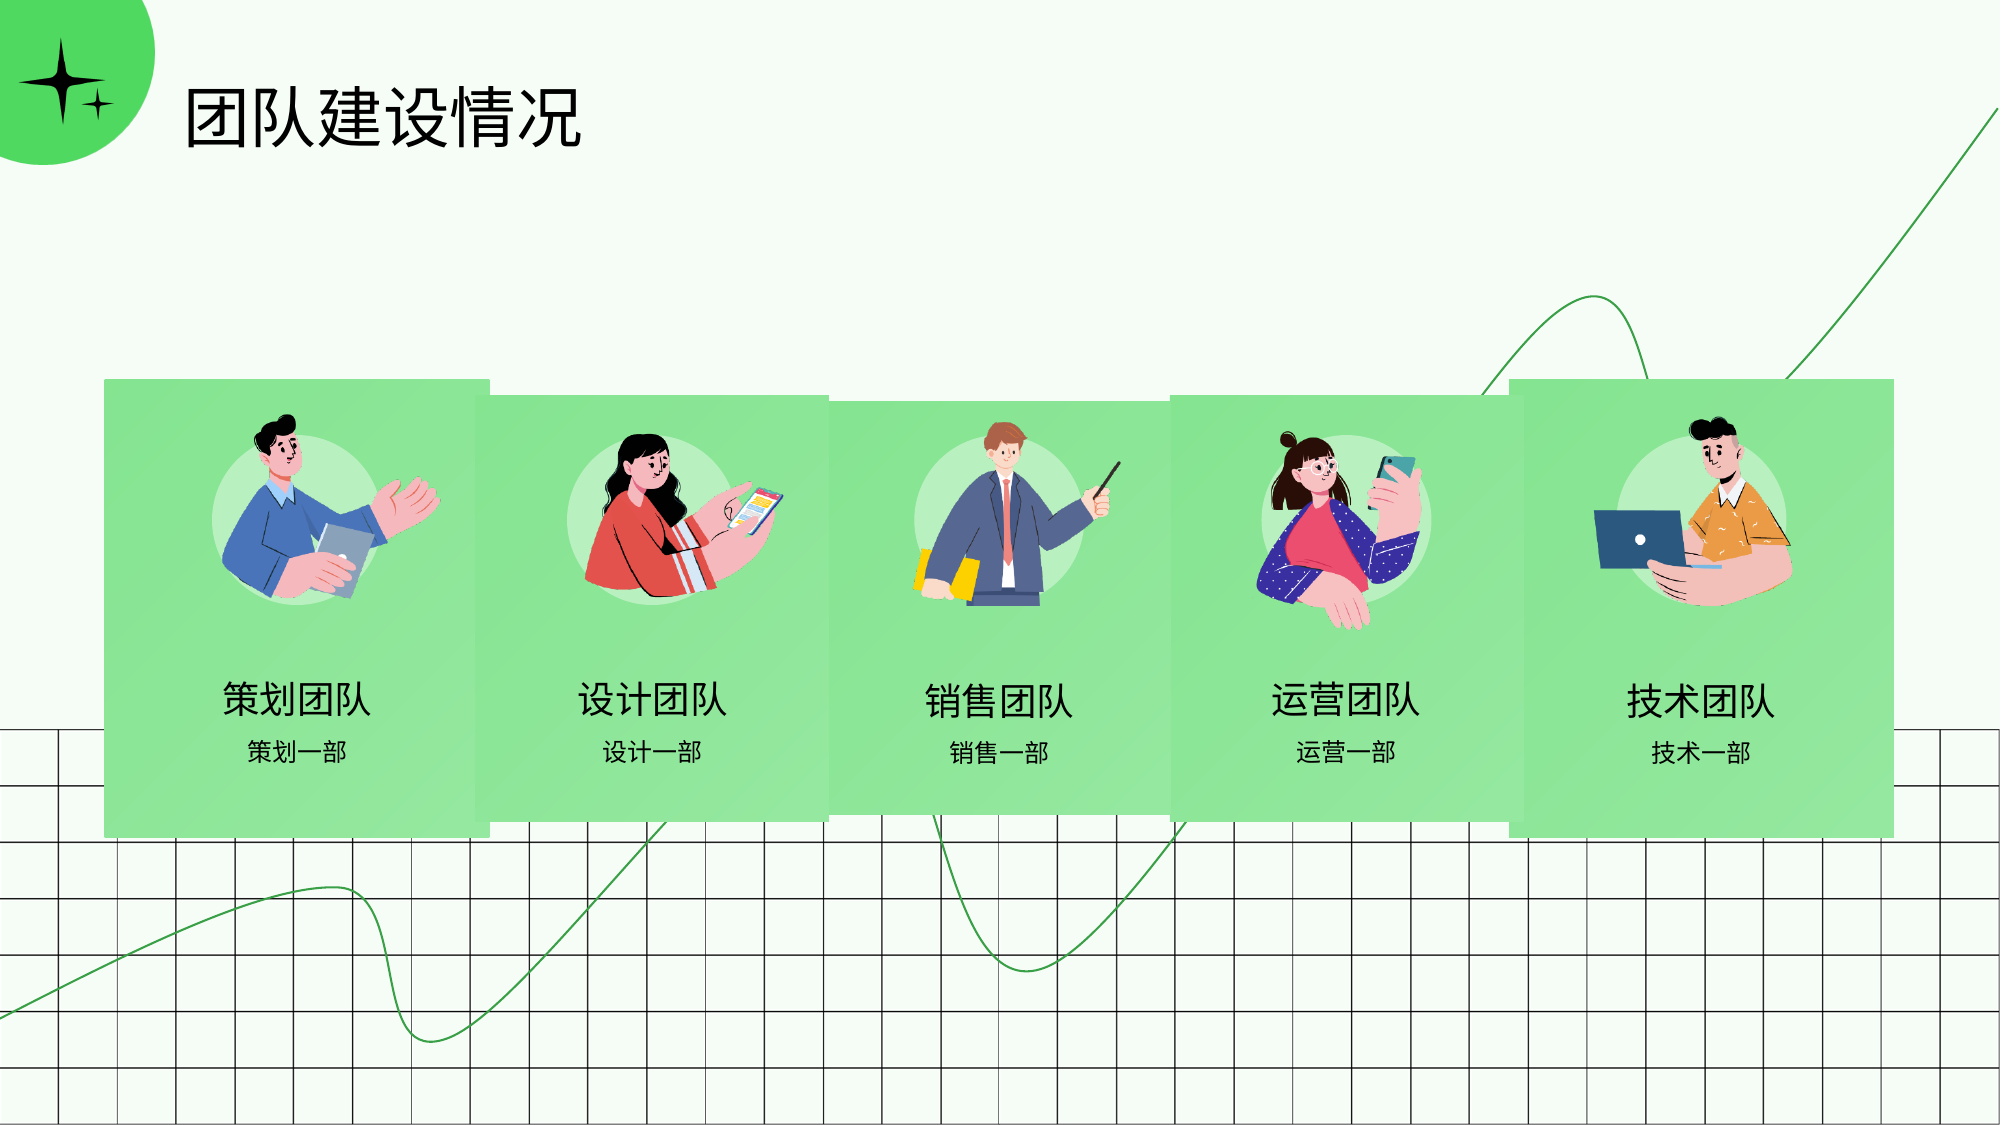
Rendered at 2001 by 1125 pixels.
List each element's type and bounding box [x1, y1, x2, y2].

text_box [0, 0, 831, 165]
picture [0, 0, 2000, 1125]
